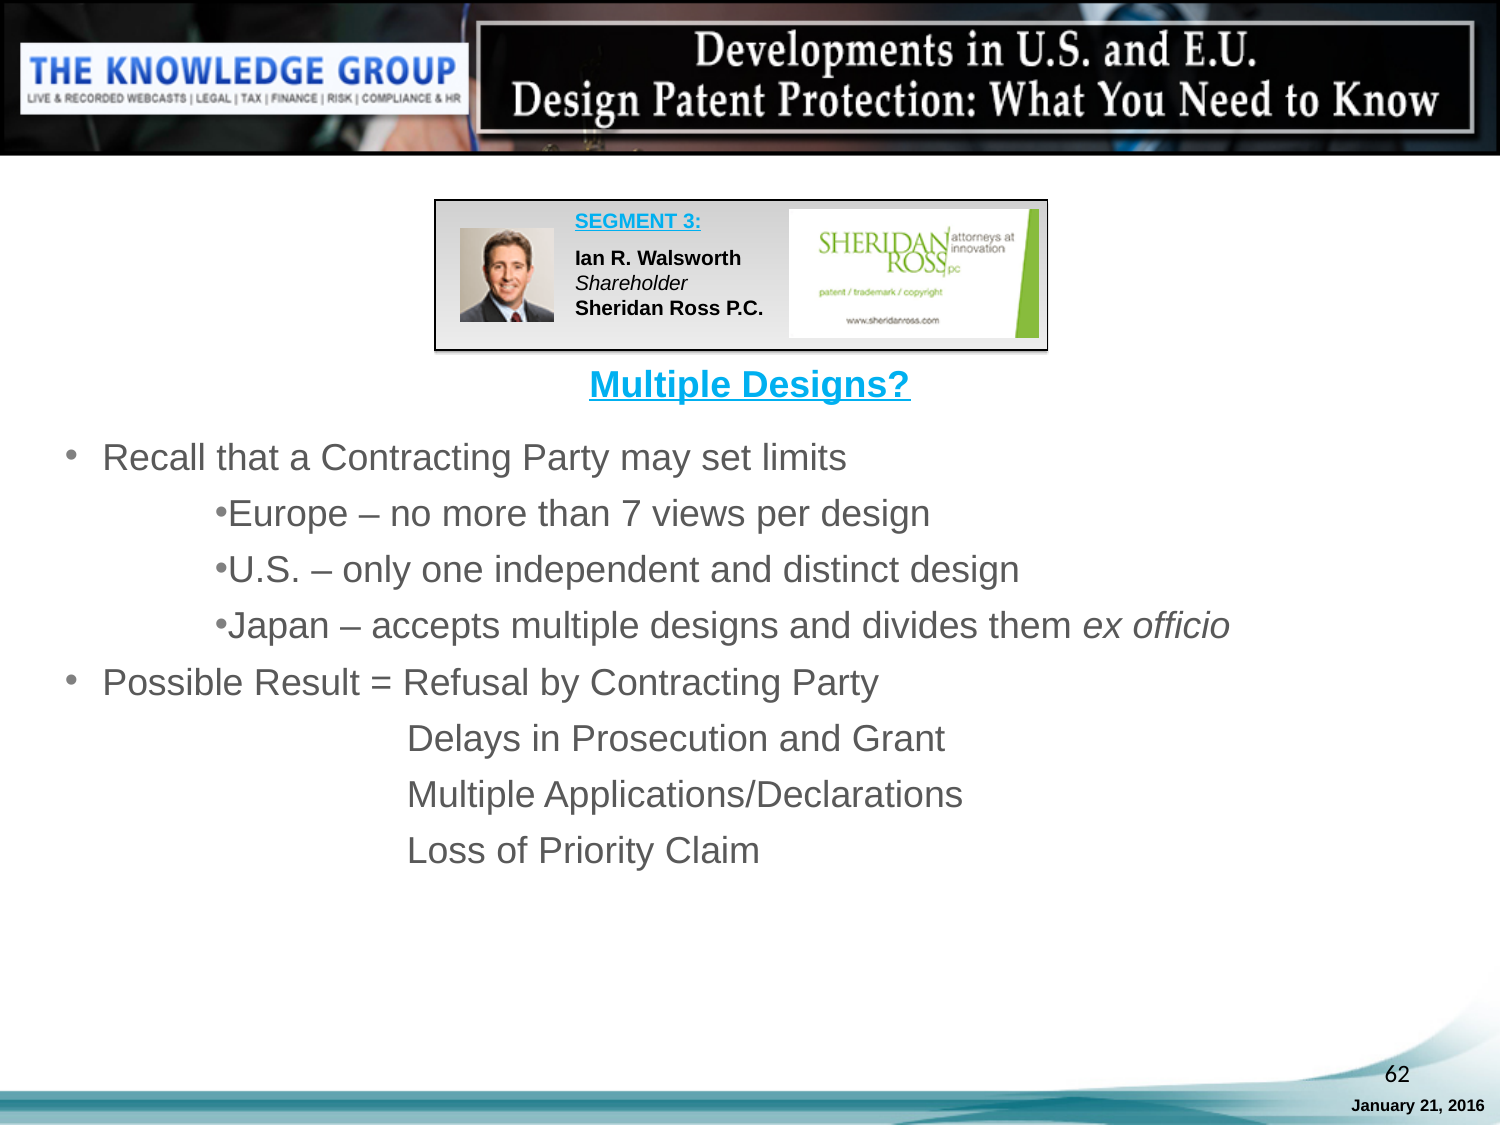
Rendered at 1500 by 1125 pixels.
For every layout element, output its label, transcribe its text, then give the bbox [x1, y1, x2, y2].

picture [0, 412, 1500, 1125]
picture [0, 0, 1500, 352]
text_box Recall that a Contracting Party may set limits Europe – no more than 7 views per design U.S. – only one independent and distinct design Japan – accepts multiple designs and divides them ex officio Possible Result = Refusal by Contracting Party Delays in Prosecution and Grant Multiple Applications/Declarations Loss of Priority Claim [50, 425, 1450, 926]
slide_number 62 [1074, 1042, 1425, 1103]
text_box Multiple Designs? [0, 352, 1500, 412]
text_box January 21, 2016 [1100, 1087, 1500, 1123]
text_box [434, 199, 1048, 351]
